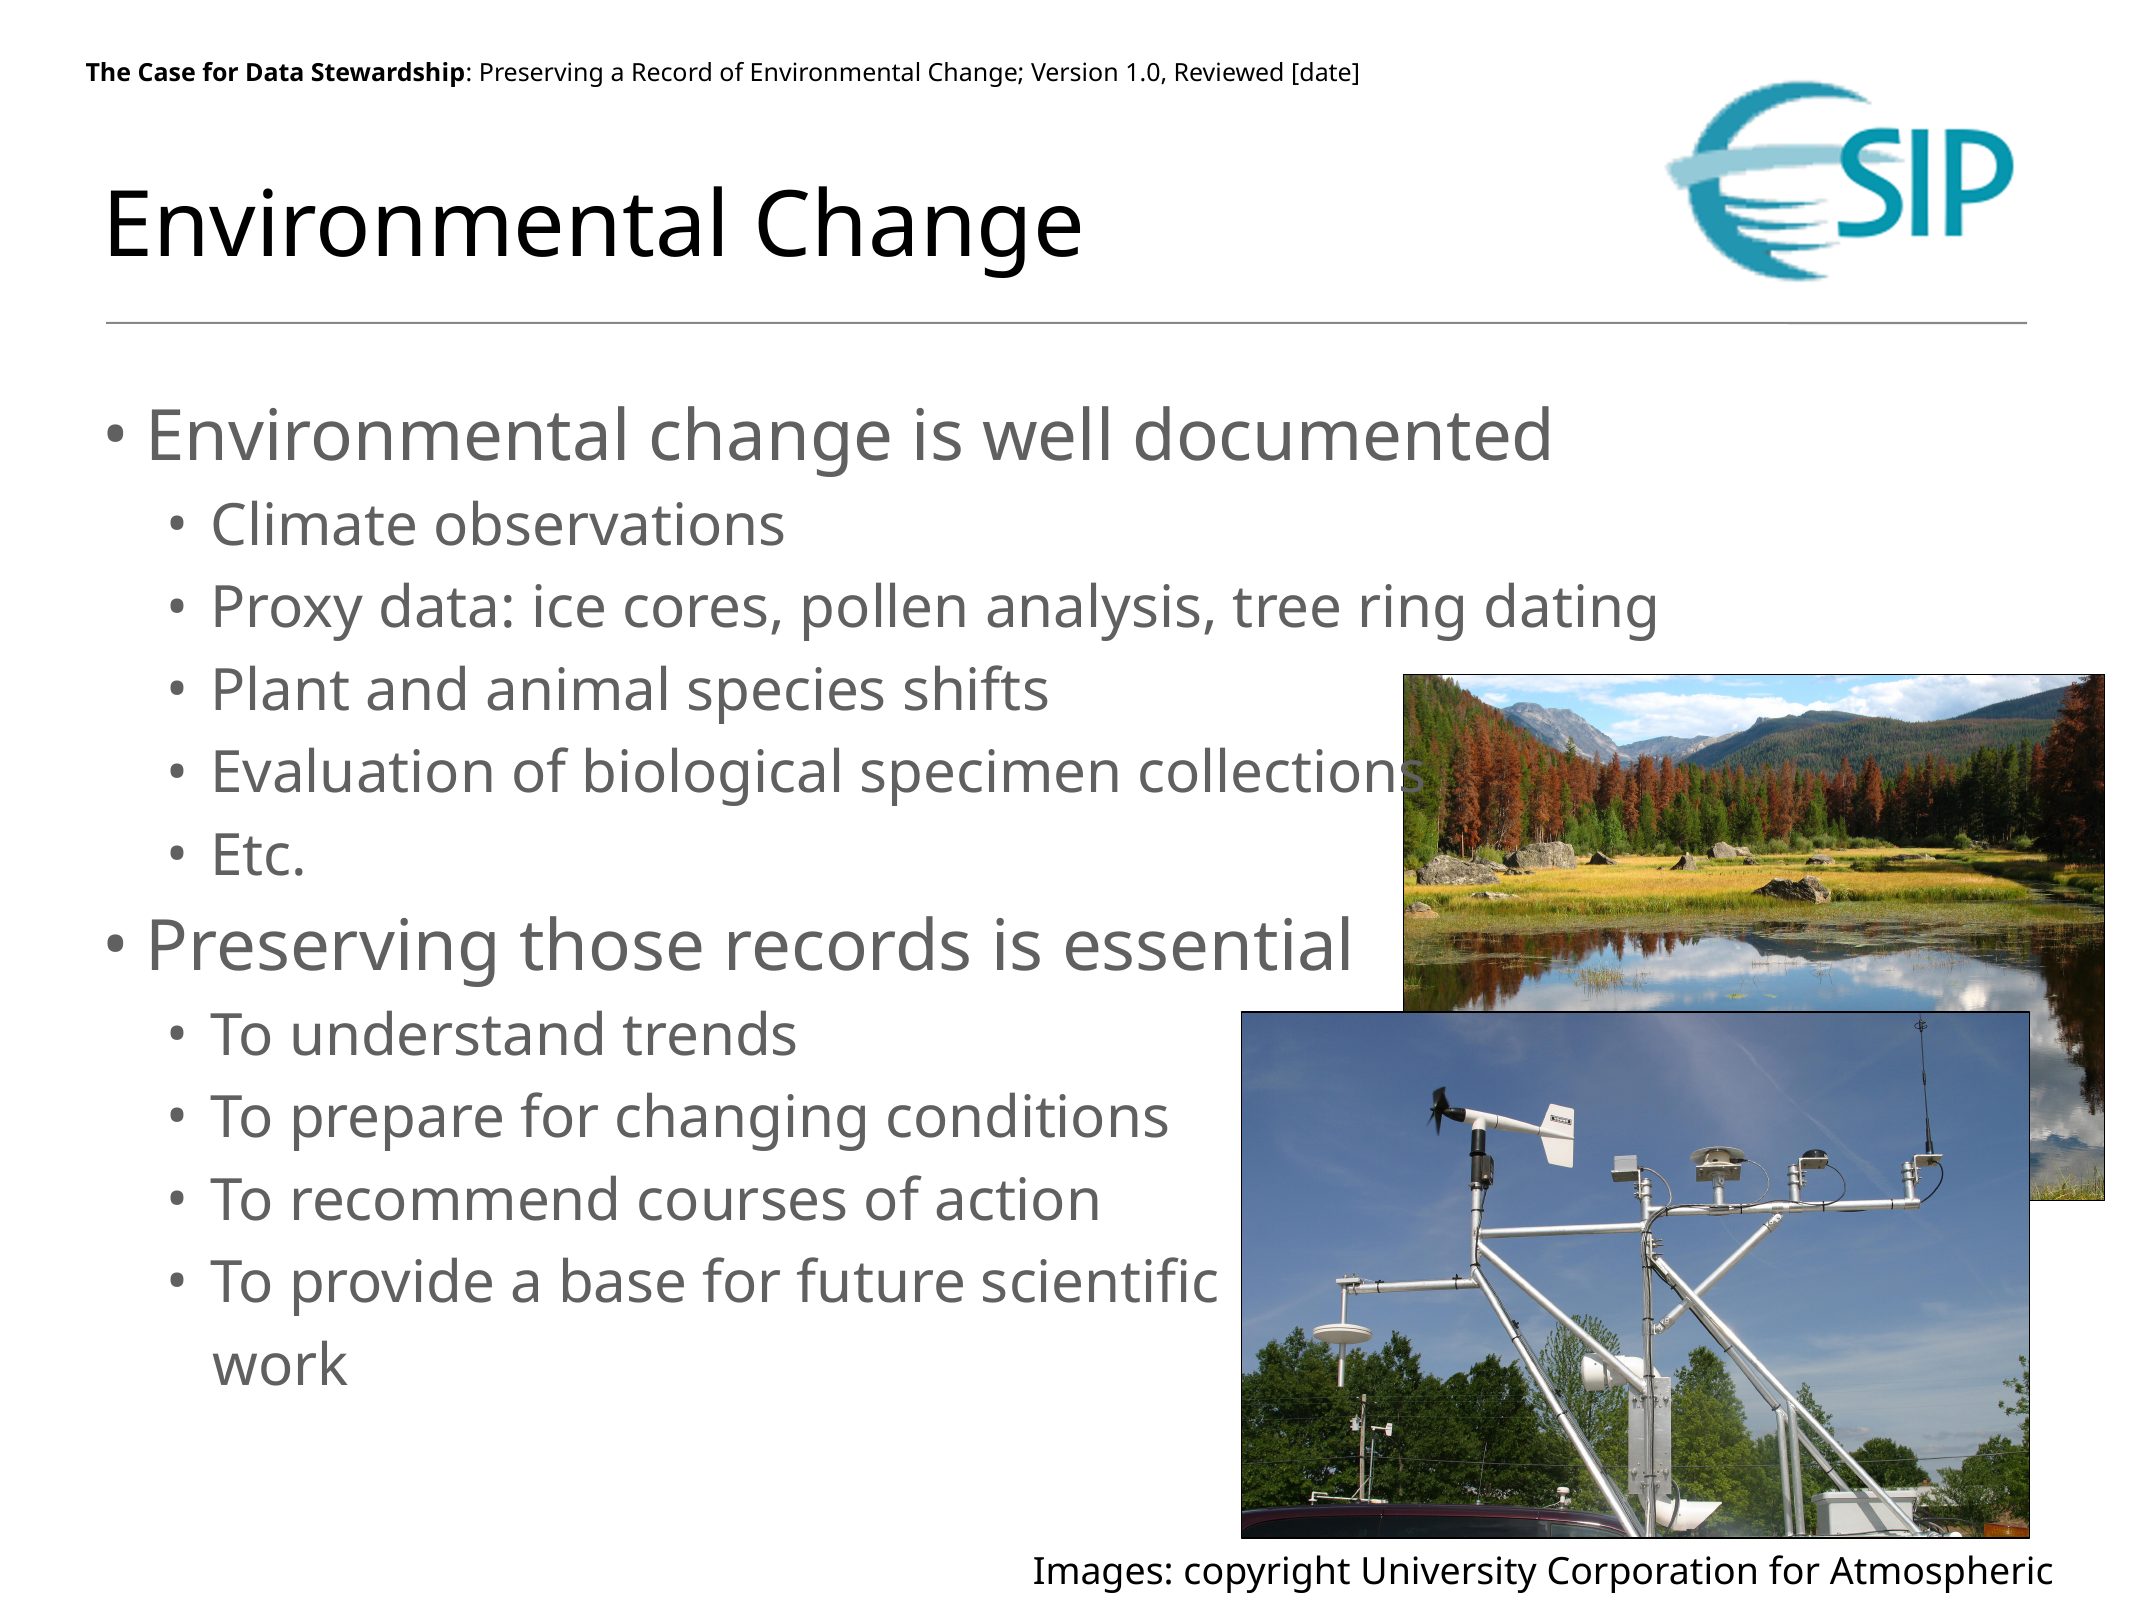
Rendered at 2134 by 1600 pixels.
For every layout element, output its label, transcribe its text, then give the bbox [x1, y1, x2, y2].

text_box Images: copyright University Corporation for Atmospheric Research [954, 1539, 2134, 1600]
picture [1241, 674, 2105, 1538]
list Environmental change is well documented Climate observations Proxy data: ice cores, pollen analysis, tree ring dating Plant and animal species shifts Evaluation of biological specimen collections Etc. Preserving those records is essential To understand trends To prepare for changing conditions To recommend courses of action To provide a base for future scientific work [93, 380, 2040, 1488]
title Environmental Change [93, 53, 2040, 284]
